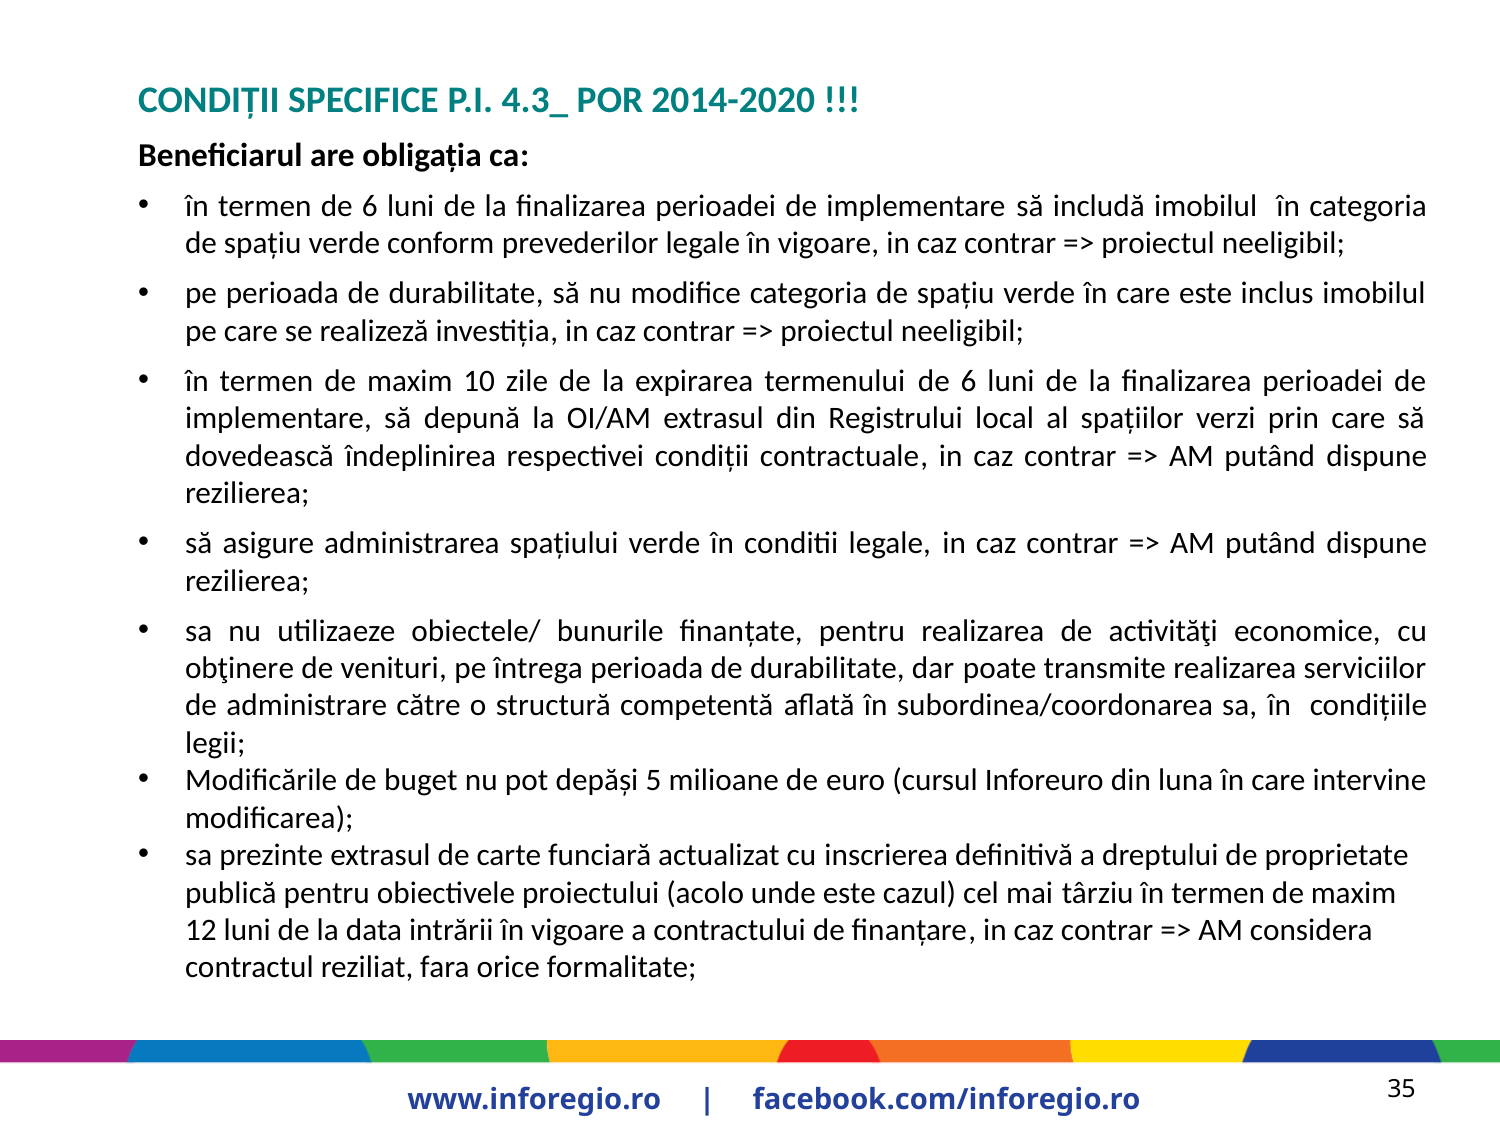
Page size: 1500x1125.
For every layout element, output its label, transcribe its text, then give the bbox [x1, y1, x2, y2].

slide_number 35 [1156, 1075, 1431, 1120]
text_box CONDIȚII SPECIFICE P.I. 4.3_ POR 2014-2020 !!! Beneficiarul are obligația ca: în termen de 6 luni de la finalizarea perioadei de implementare să includă imobilul în categoria de spațiu verde conform prevederilor legale în vigoare, in caz contrar => proiectul neeligibil; pe perioada de durabilitate, să nu modifice categoria de spațiu verde în care este inclus imobilul pe care se realizeză investiția, in caz contrar => proiectul neeligibil; în termen de maxim 10 zile de la expirarea termenului de 6 luni de la finalizarea perioadei de implementare, să depună la OI/AM extrasul din Registrului local al spațiilor verzi prin care să dovedească îndeplinirea respectivei condiții contractuale, in caz contrar => AM putând dispune rezilierea; să asigure administrarea spațiului verde în conditii legale, in caz contrar => AM putând dispune rezilierea; sa nu utilizaeze obiectele/ bunurile finanţate, pentru realizarea de activităţi economice, cu obţinere de venituri, pe întrega perioada de durabilitate, dar poate transmite realizarea serviciilor de administrare către o structură competentă aflată în subordinea/coordonarea sa, în condiţiile legii; Modificările de buget nu pot depăși 5 milioane de euro (cursul Inforeuro din luna în care intervine modificarea); sa prezinte extrasul de carte funciară actualizat cu inscrierea definitivă a dreptului de proprietate publică pentru obiectivele proiectului (acolo unde este cazul) cel mai târziu în termen de maxim 12 luni de la data intrării în vigoare a contractului de finanțare, in caz contrar => AM considera contractul reziliat, fara orice formalitate; [123, 54, 1442, 992]
text_box www.inforegio.ro | facebook.com/inforegio.ro [392, 1075, 1156, 1123]
picture [0, 1040, 1500, 1066]
